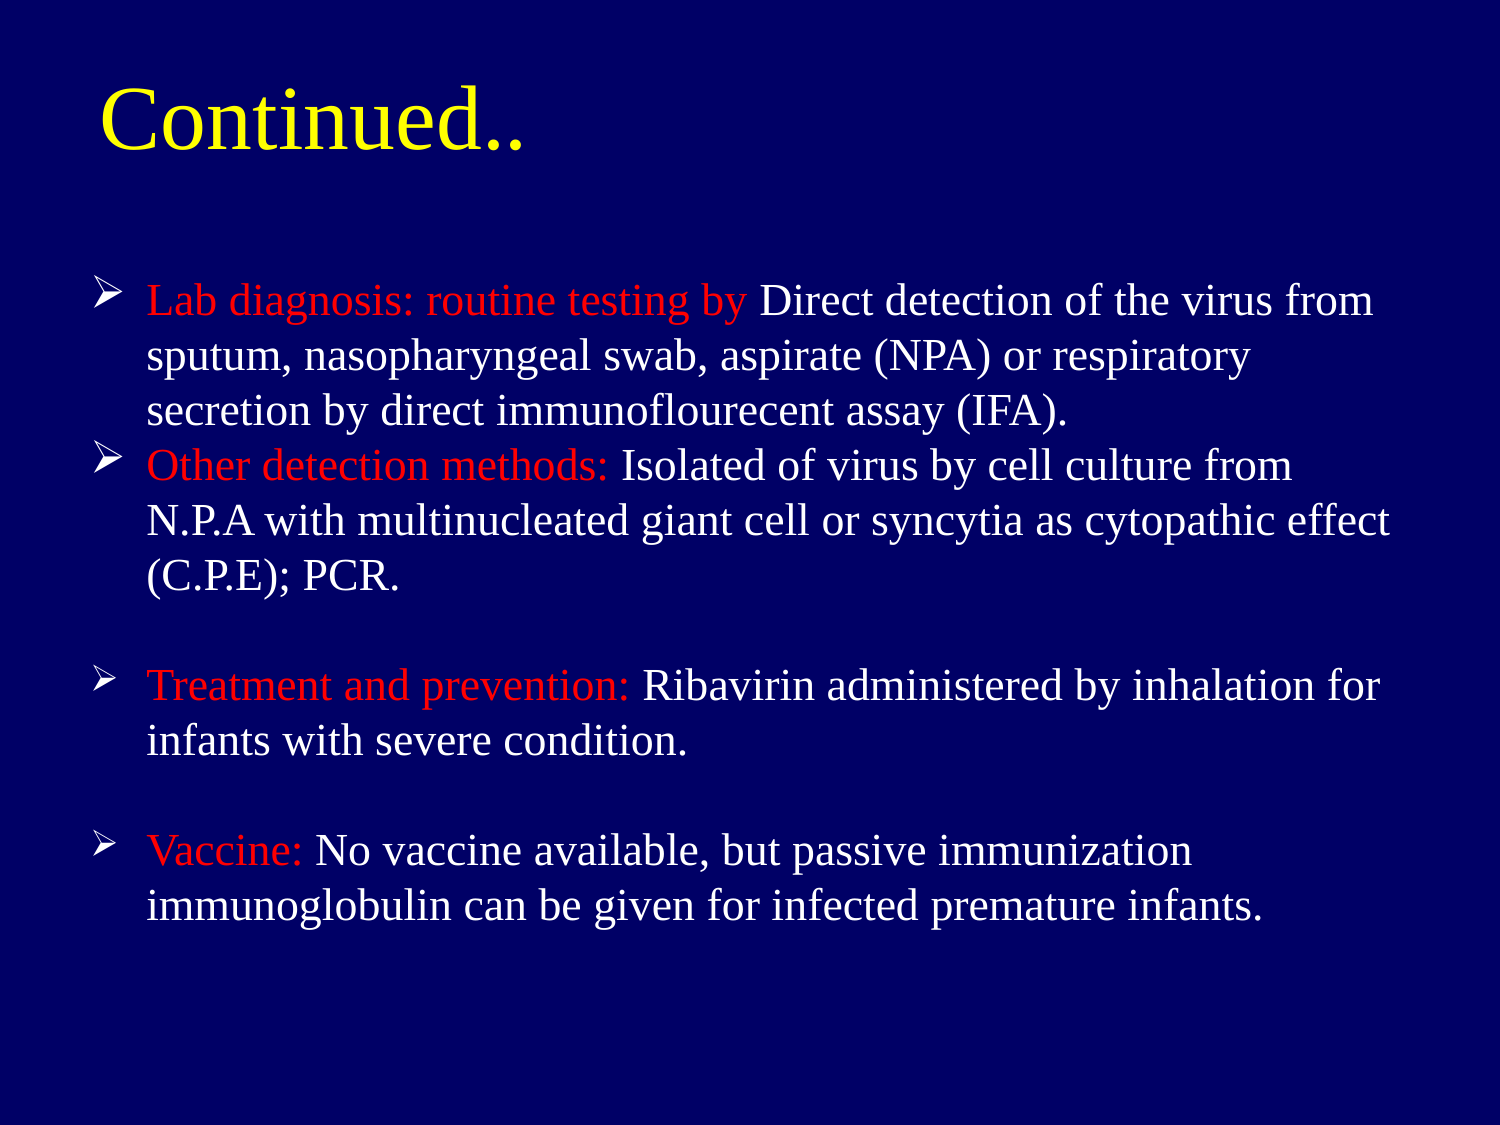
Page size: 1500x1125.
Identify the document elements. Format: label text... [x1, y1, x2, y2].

text_box Continued.. [85, 19, 1436, 207]
list Lab diagnosis: routine testing by Direct detection of the virus from sputum, nasopharyngeal swab, aspirate (NPA) or respiratory secretion by direct immunoflourecent assay (IFA). Other detection methods: Isolated of virus by cell culture from N.P.A with multinucleated giant cell or syncytia as cytopathic effect (C.P.E); PCR. Treatment and prevention: Ribavirin administered by inhalation for infants with severe condition. Vaccine: No vaccine available, but passive immunization immunoglobulin can be given for infected premature infants. [74, 262, 1426, 1006]
